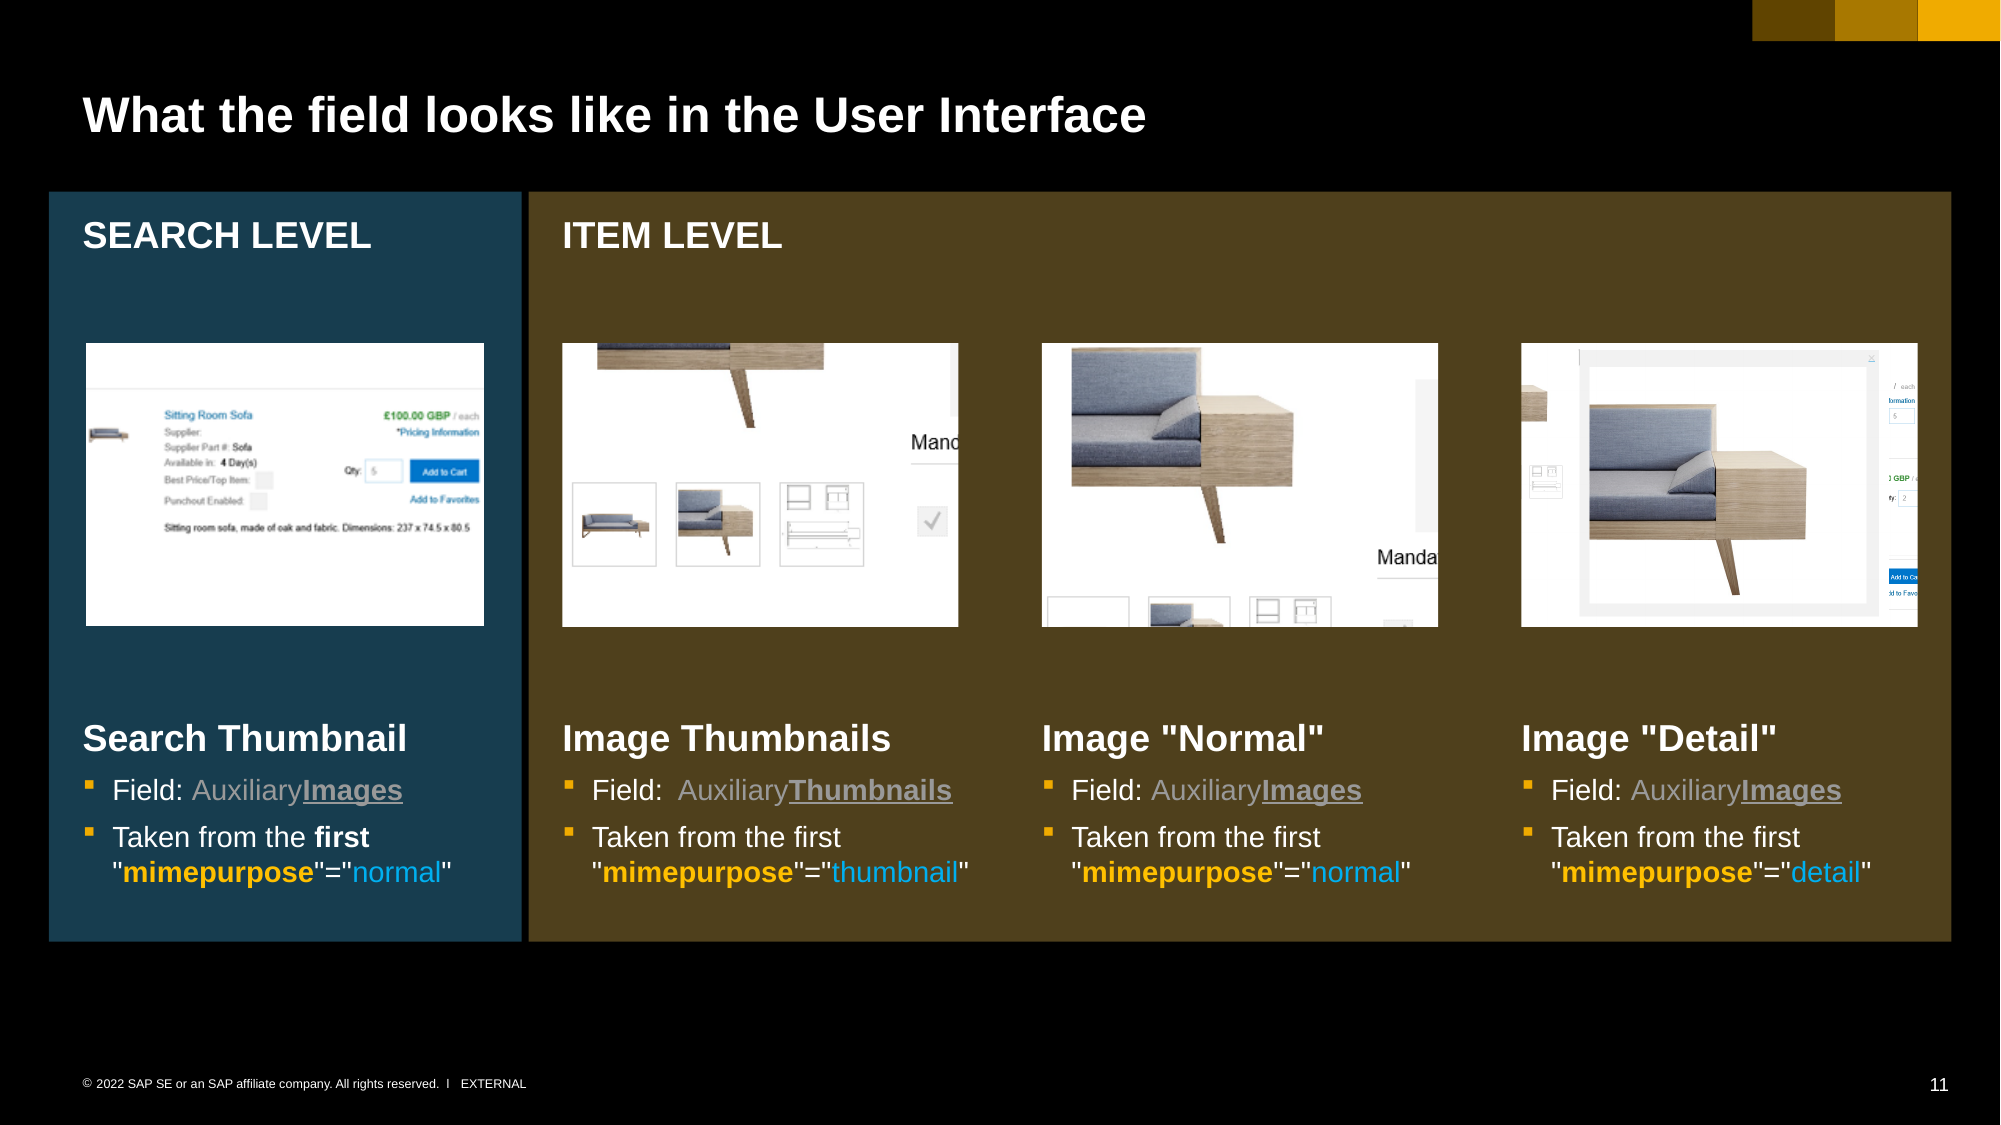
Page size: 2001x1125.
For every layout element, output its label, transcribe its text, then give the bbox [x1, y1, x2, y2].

picture [1041, 342, 1439, 627]
list Search Thumbnail Field: AuxiliaryImages Taken from the first "mimepurpose"="normal" [82, 713, 479, 934]
text_box [528, 191, 1952, 942]
picture [86, 342, 484, 627]
list Image Thumbnails Field: AuxiliaryThumbnails Taken from the first "mimepurpose"="thumbnail" [562, 713, 973, 934]
list Image "Normal" Field: AuxiliaryImages Taken from the first "mimepurpose"="normal" [1041, 713, 1439, 934]
picture [561, 342, 959, 627]
picture [1521, 342, 1918, 627]
text_box [48, 191, 522, 942]
text_box SEARCH LEVEL [82, 211, 437, 257]
list Image "Detail" Field: AuxiliaryImages Taken from the first "mimepurpose"="detail" [1521, 713, 1918, 934]
text_box ITEM LEVEL [562, 211, 917, 257]
title What the field looks like in the User Interface [82, 82, 1918, 144]
